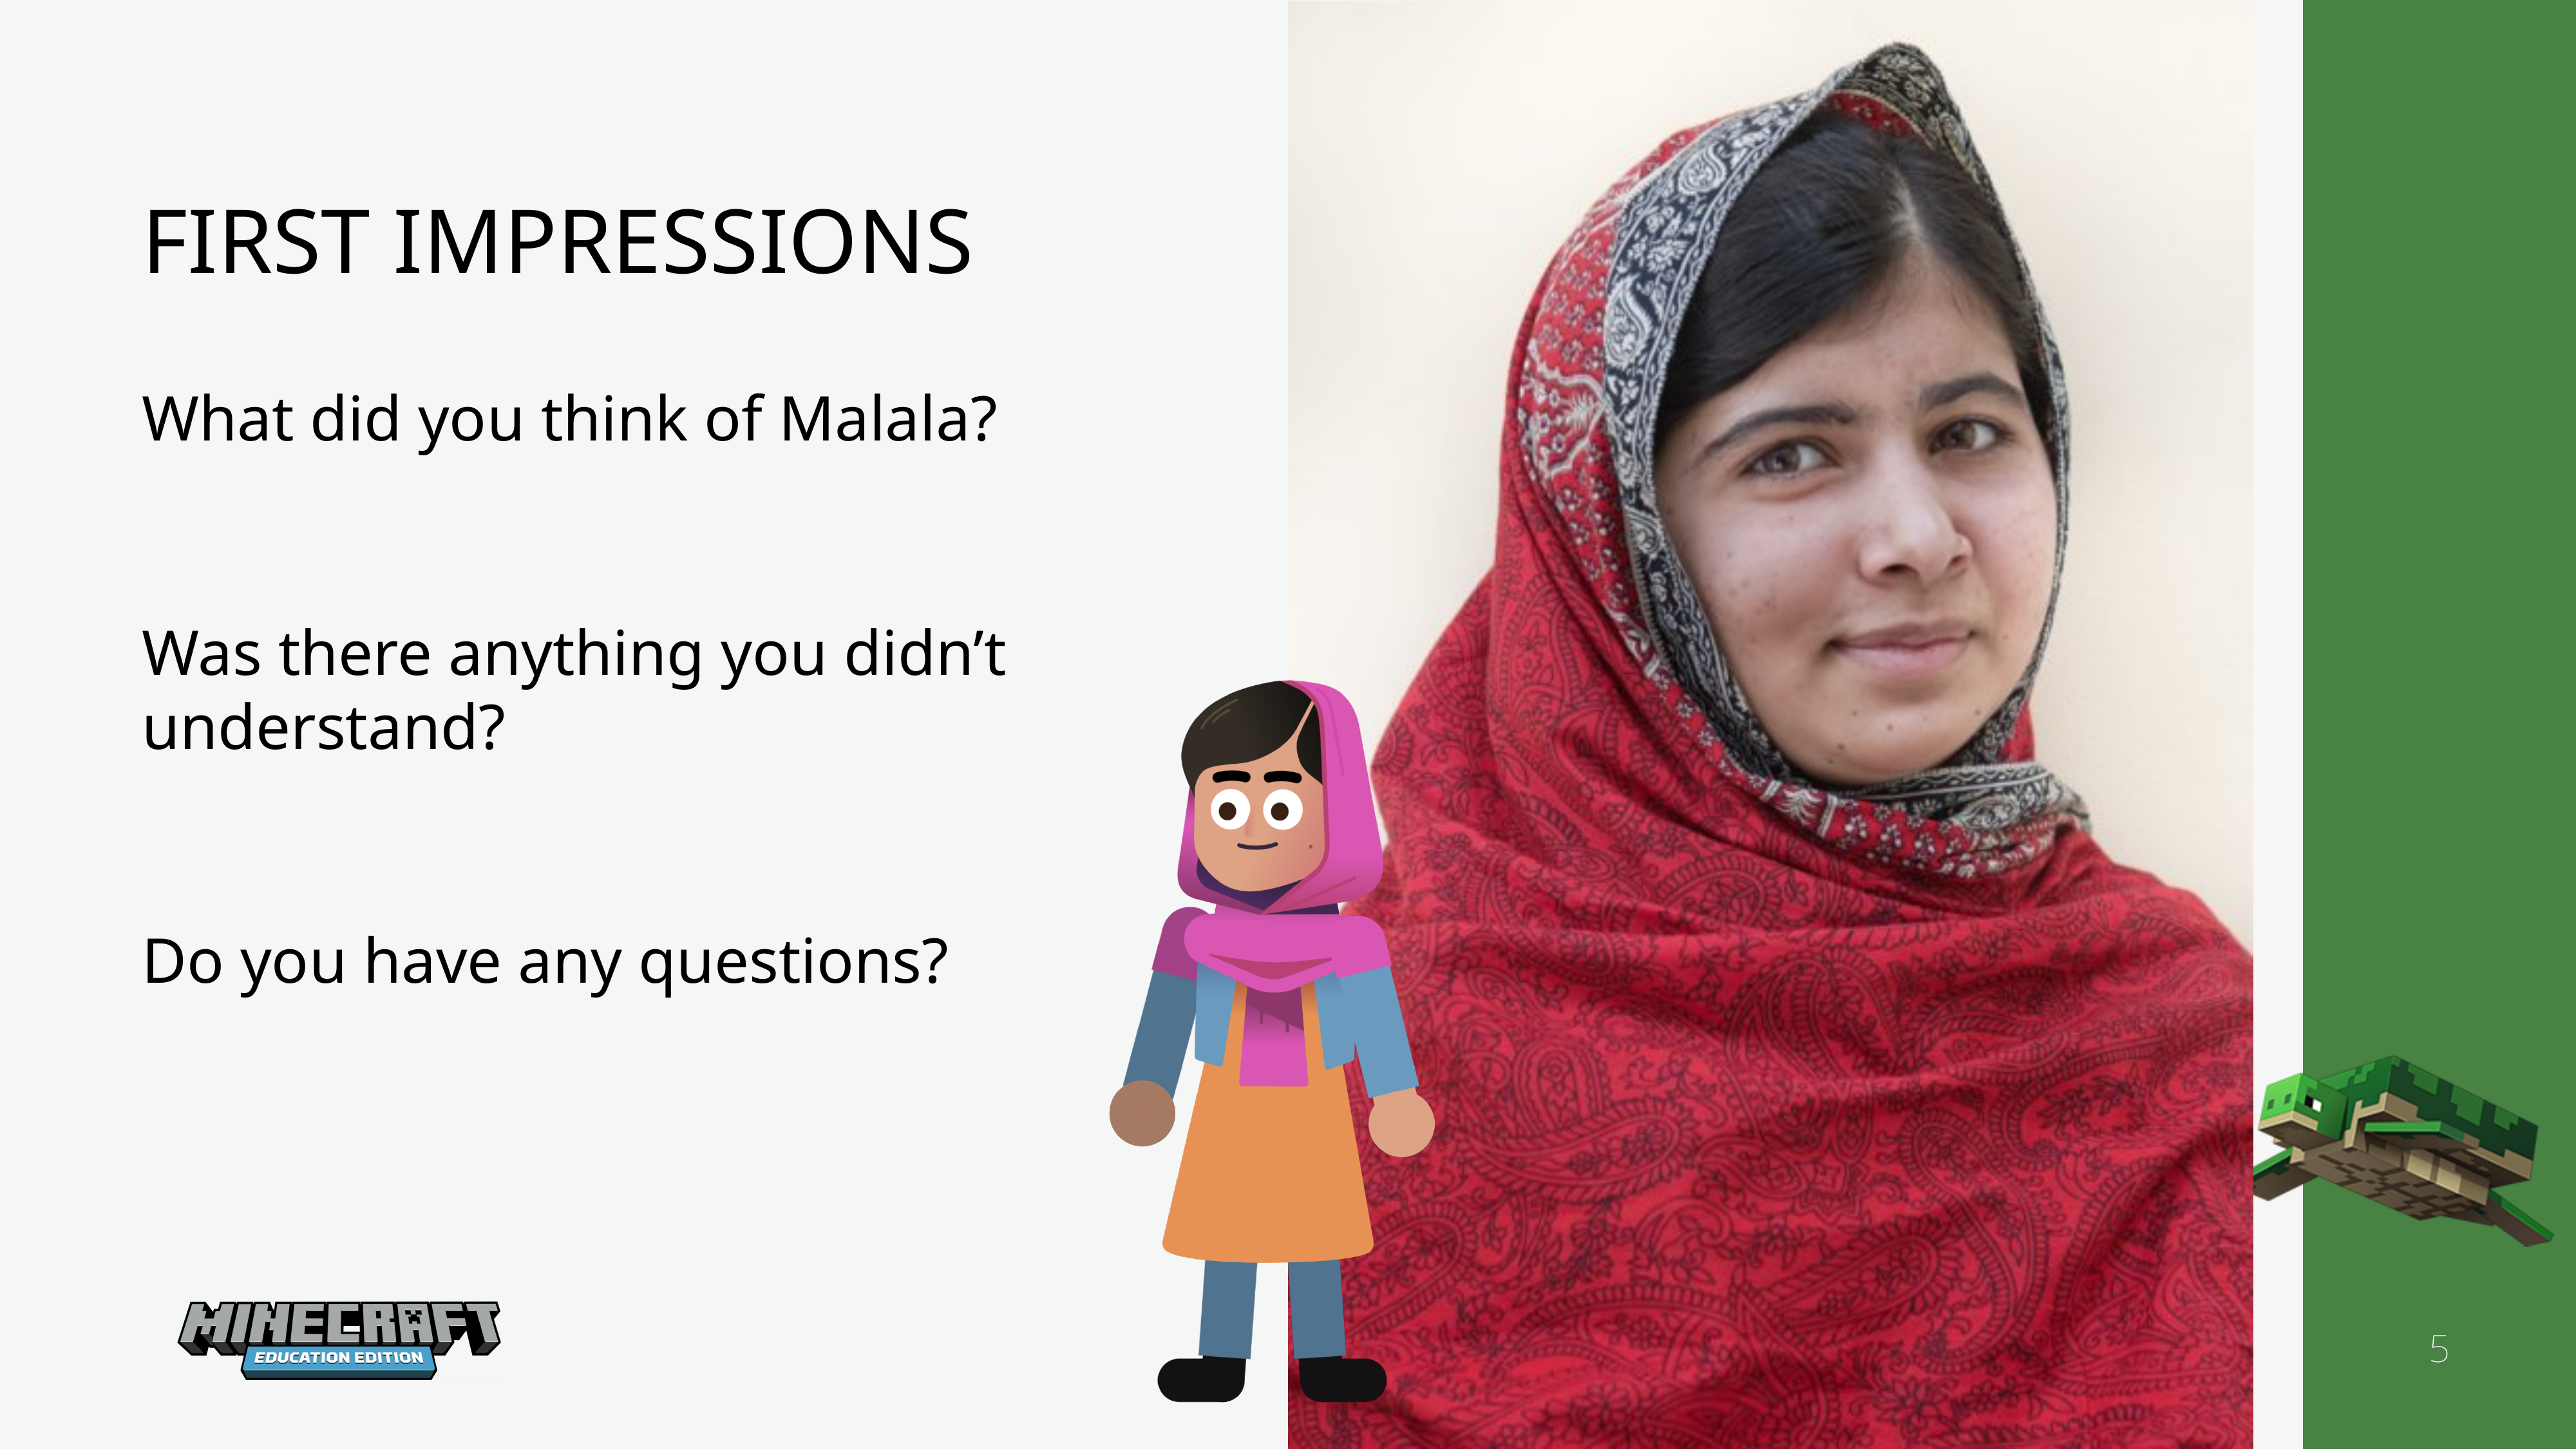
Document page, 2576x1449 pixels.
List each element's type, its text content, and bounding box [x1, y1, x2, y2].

slide_number 5 [2401, 1298, 2478, 1403]
picture [177, 1342, 501, 1380]
list What did you think of Malala? Was there anything you didn’t understand? Do you have any questions? [115, 352, 1174, 1342]
picture [724, 1, 2554, 1449]
text_box FIRST IMPRESSIONS [116, 158, 1135, 348]
